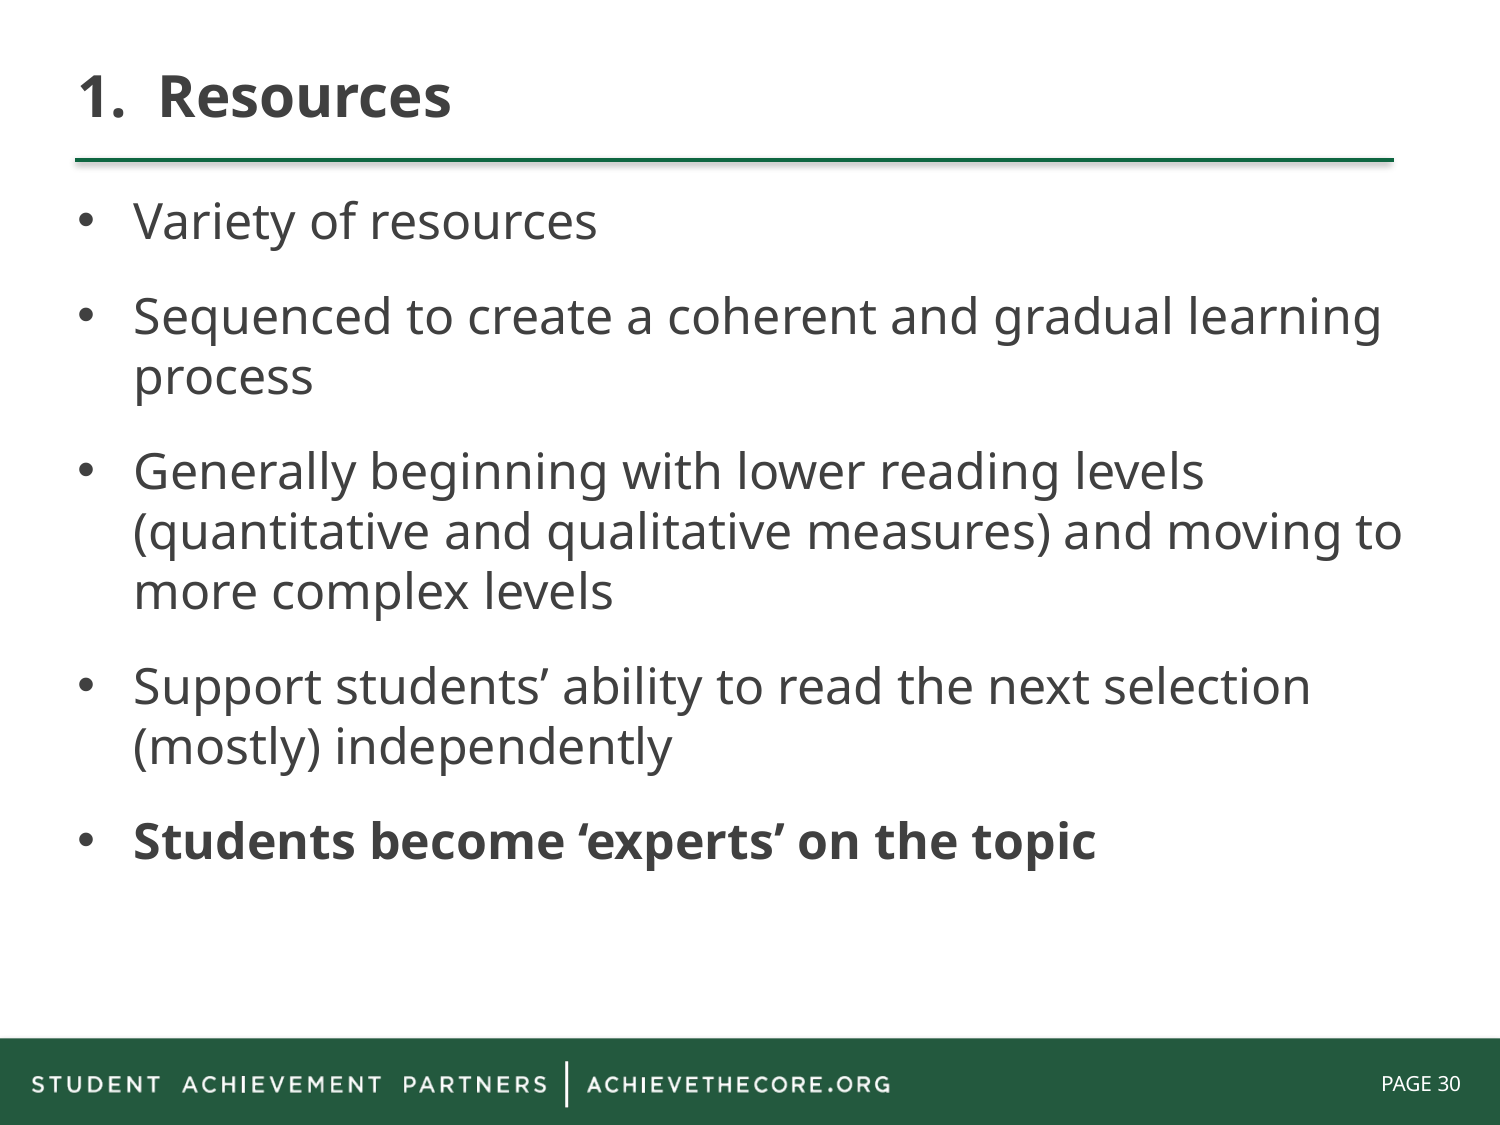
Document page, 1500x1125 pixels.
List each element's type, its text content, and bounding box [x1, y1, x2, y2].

list Variety of resources Sequenced to create a coherent and gradual learning process Generally beginning with lower reading levels (quantitative and qualitative measures) and moving to more complex levels Support students’ ability to read the next selection (mostly) independently Students become ‘experts’ on the topic [62, 181, 1475, 982]
title 1. Resources [62, 0, 1413, 181]
